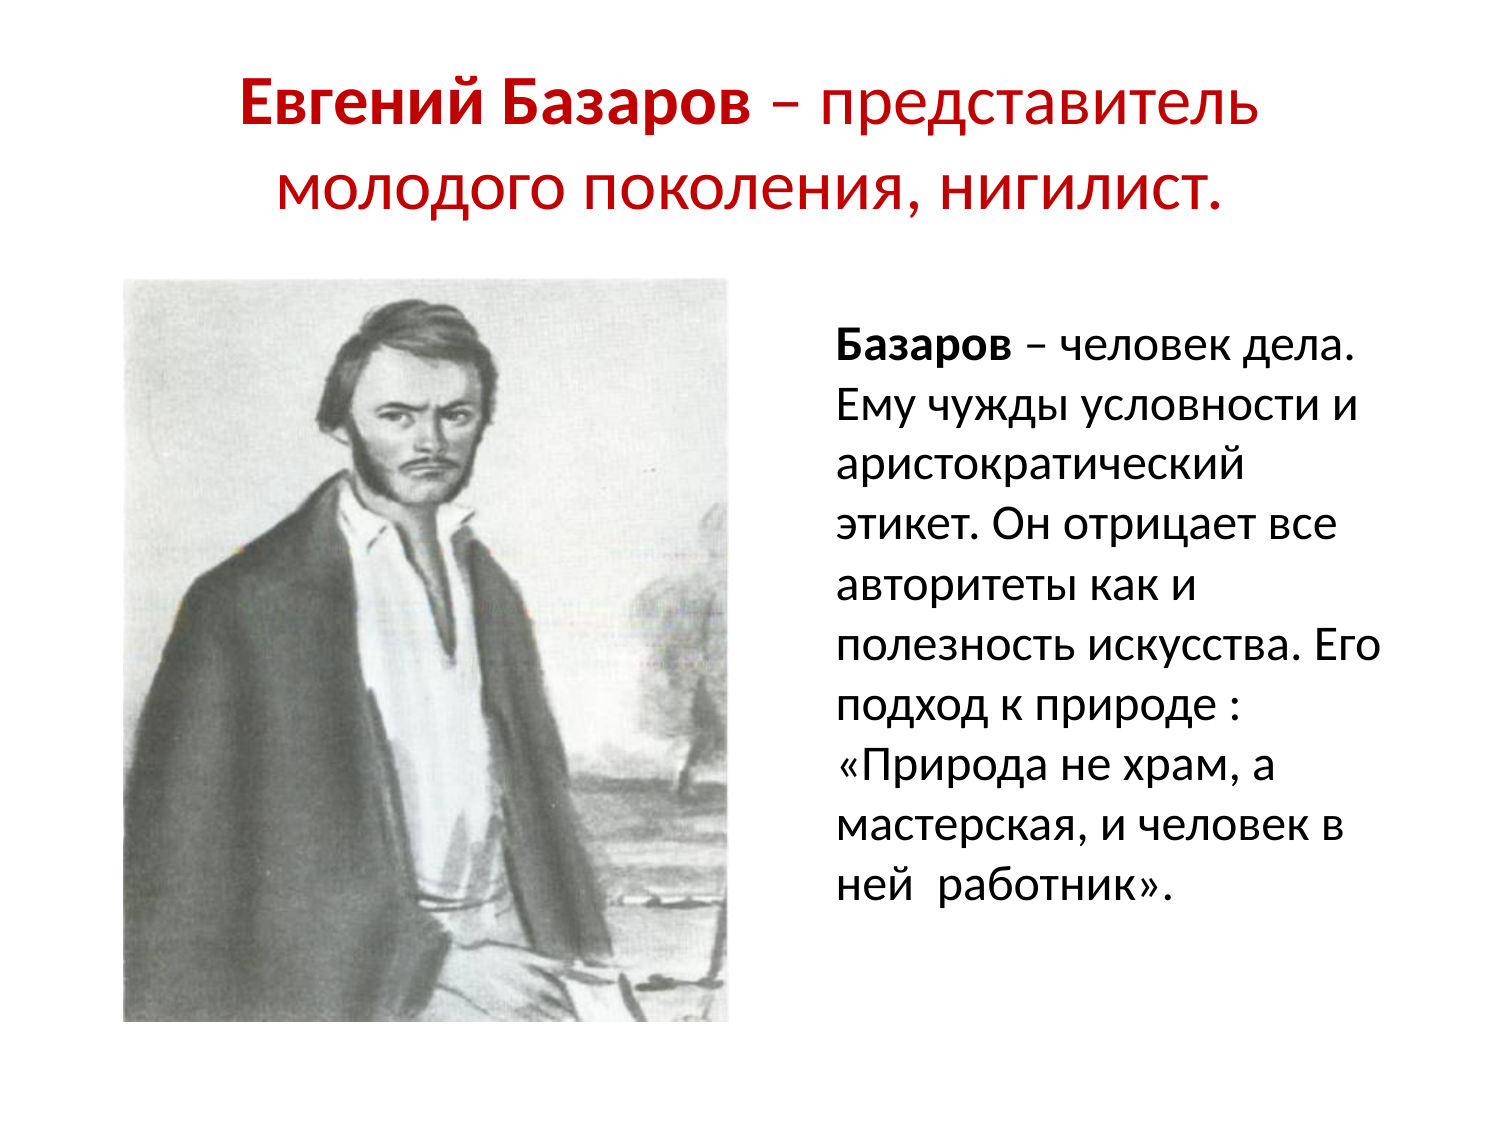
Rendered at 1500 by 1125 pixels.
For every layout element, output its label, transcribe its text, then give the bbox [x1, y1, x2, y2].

title Евгений Базаров – представитель молодого поколения, нигилист. [75, 45, 1425, 233]
text_box Базаров – человек дела. Ему чужды условности и аристократический этикет. Он отрицает все авторитеты как и полезность искусства. Его подход к природе : «Природа не храм, а мастерская, и человек в ней работник». [820, 302, 1400, 918]
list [123, 278, 729, 1022]
